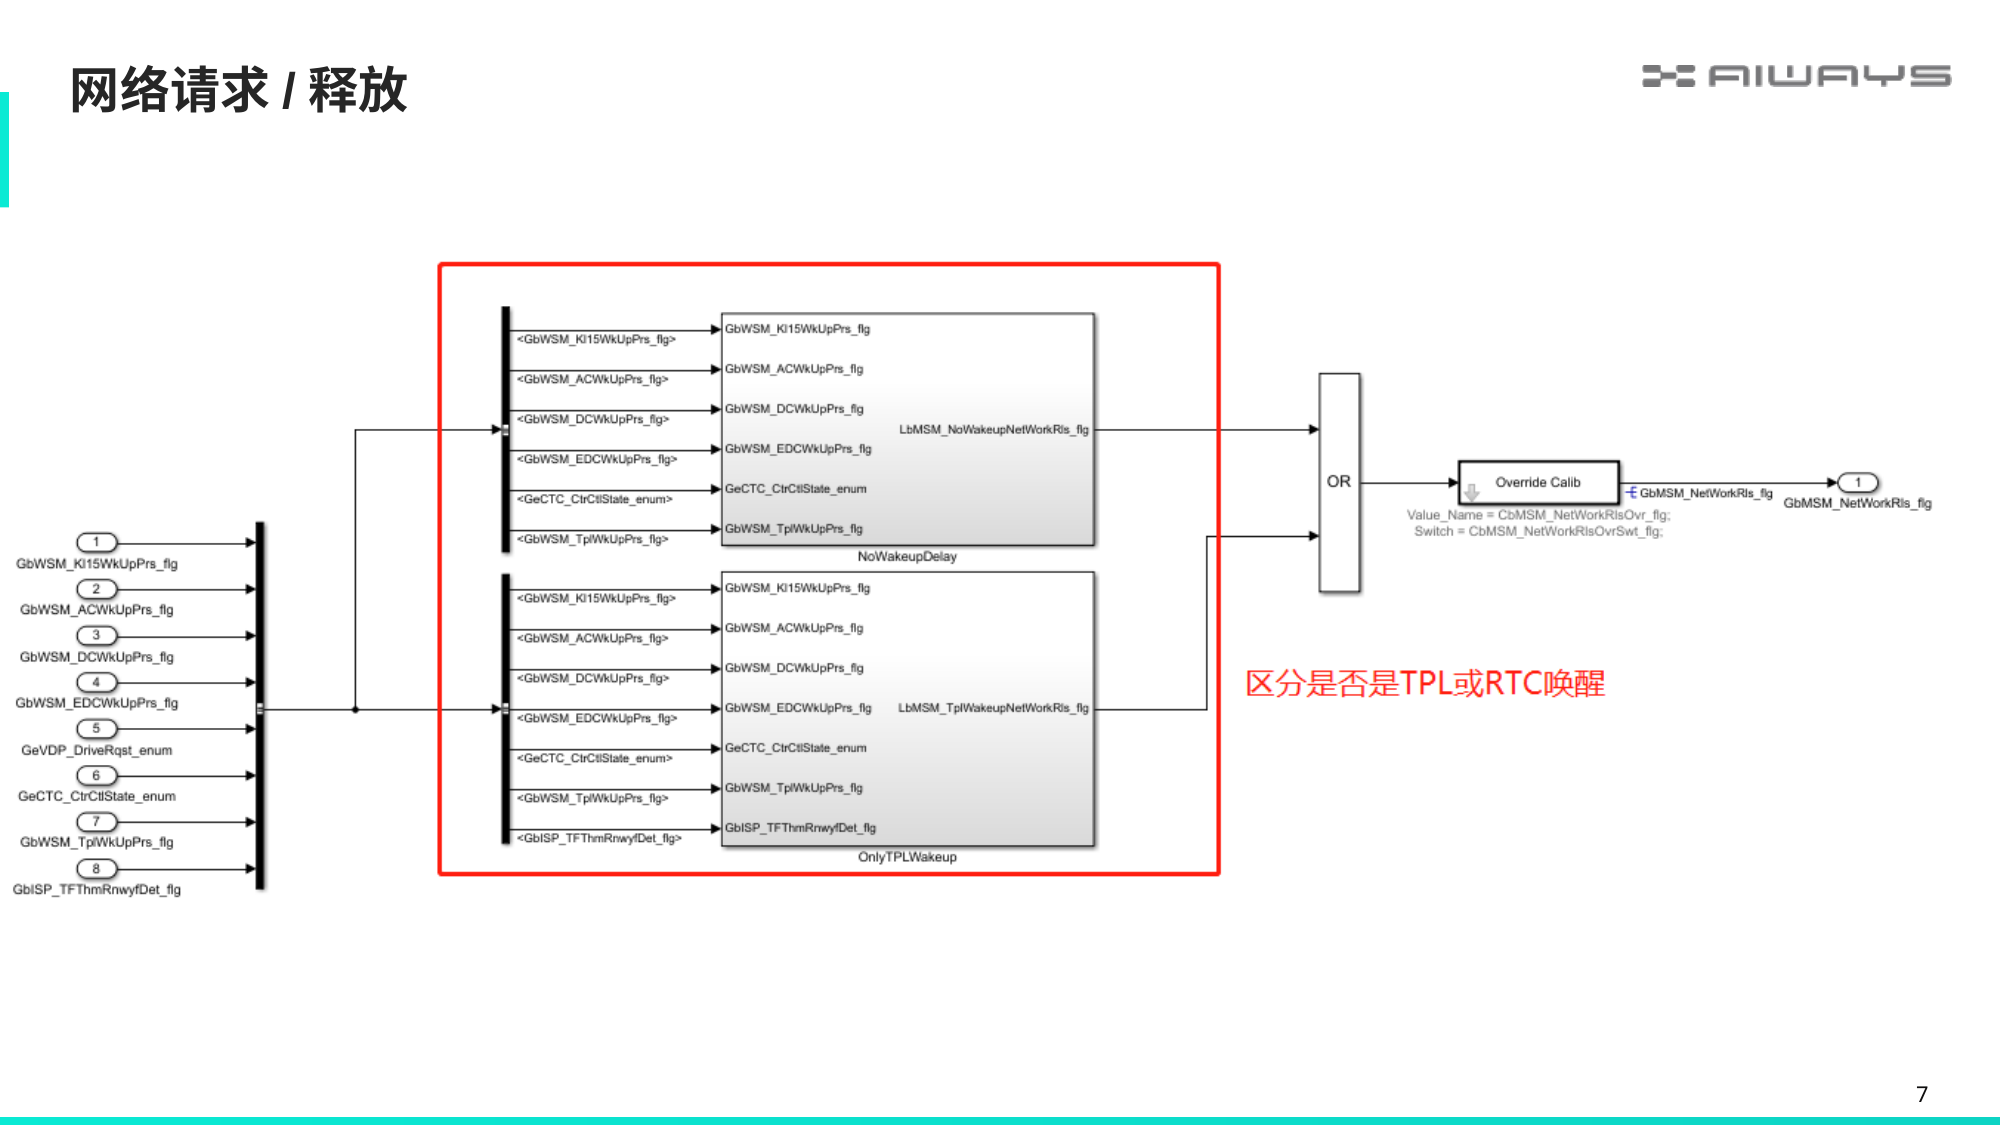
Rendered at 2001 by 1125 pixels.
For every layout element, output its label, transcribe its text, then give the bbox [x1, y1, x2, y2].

picture [1944, 65, 1952, 87]
text_box 网络请求/释放 [55, 30, 1944, 147]
picture [9, 234, 1941, 918]
